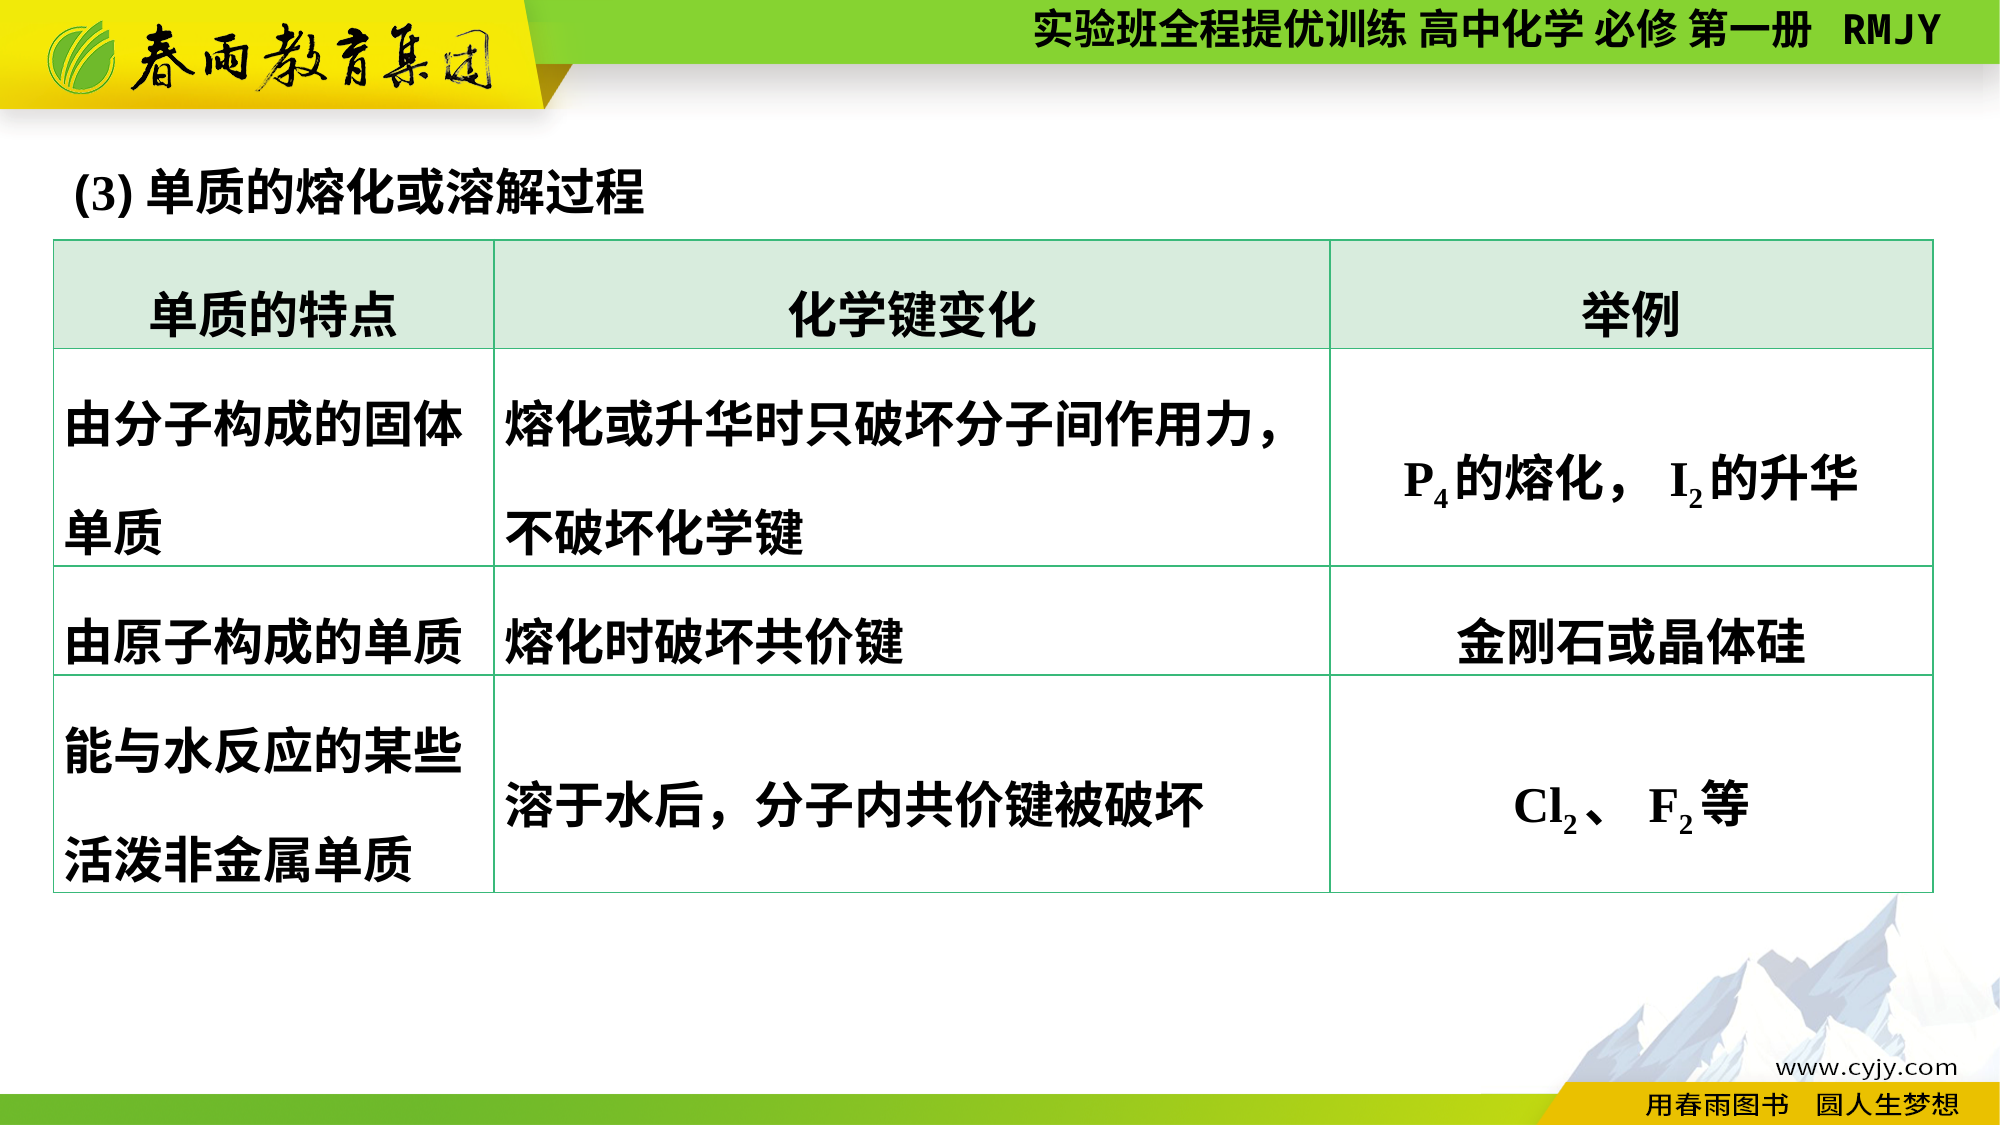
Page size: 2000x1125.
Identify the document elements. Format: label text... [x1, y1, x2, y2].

table_cell Cl2、F2等 [1331, 676, 1932, 892]
table_cell 熔化时破坏共价键 [495, 567, 1329, 674]
table_header 举例 [1331, 241, 1932, 348]
table_cell 能与水反应的某些活泼非金属单质 [54, 676, 493, 892]
table_cell 由原子构成的单质 [54, 567, 493, 674]
table_header 单质的特点 [54, 241, 493, 348]
list (3)单质的熔化或溶解过程 [59, 122, 1944, 217]
table_cell 金刚石或晶体硅 [1331, 567, 1932, 674]
table_cell P4的熔化，I2的升华 [1331, 349, 1932, 565]
table_cell 由分子构成的固体单质 [54, 349, 493, 565]
table_cell 溶于水后，分子内共价键被破坏 [495, 676, 1329, 892]
picture [0, 0, 2000, 1125]
table_cell 熔化或升华时只破坏分子间作用力，不破坏化学键 [495, 349, 1329, 565]
table_header 化学键变化 [495, 241, 1329, 348]
